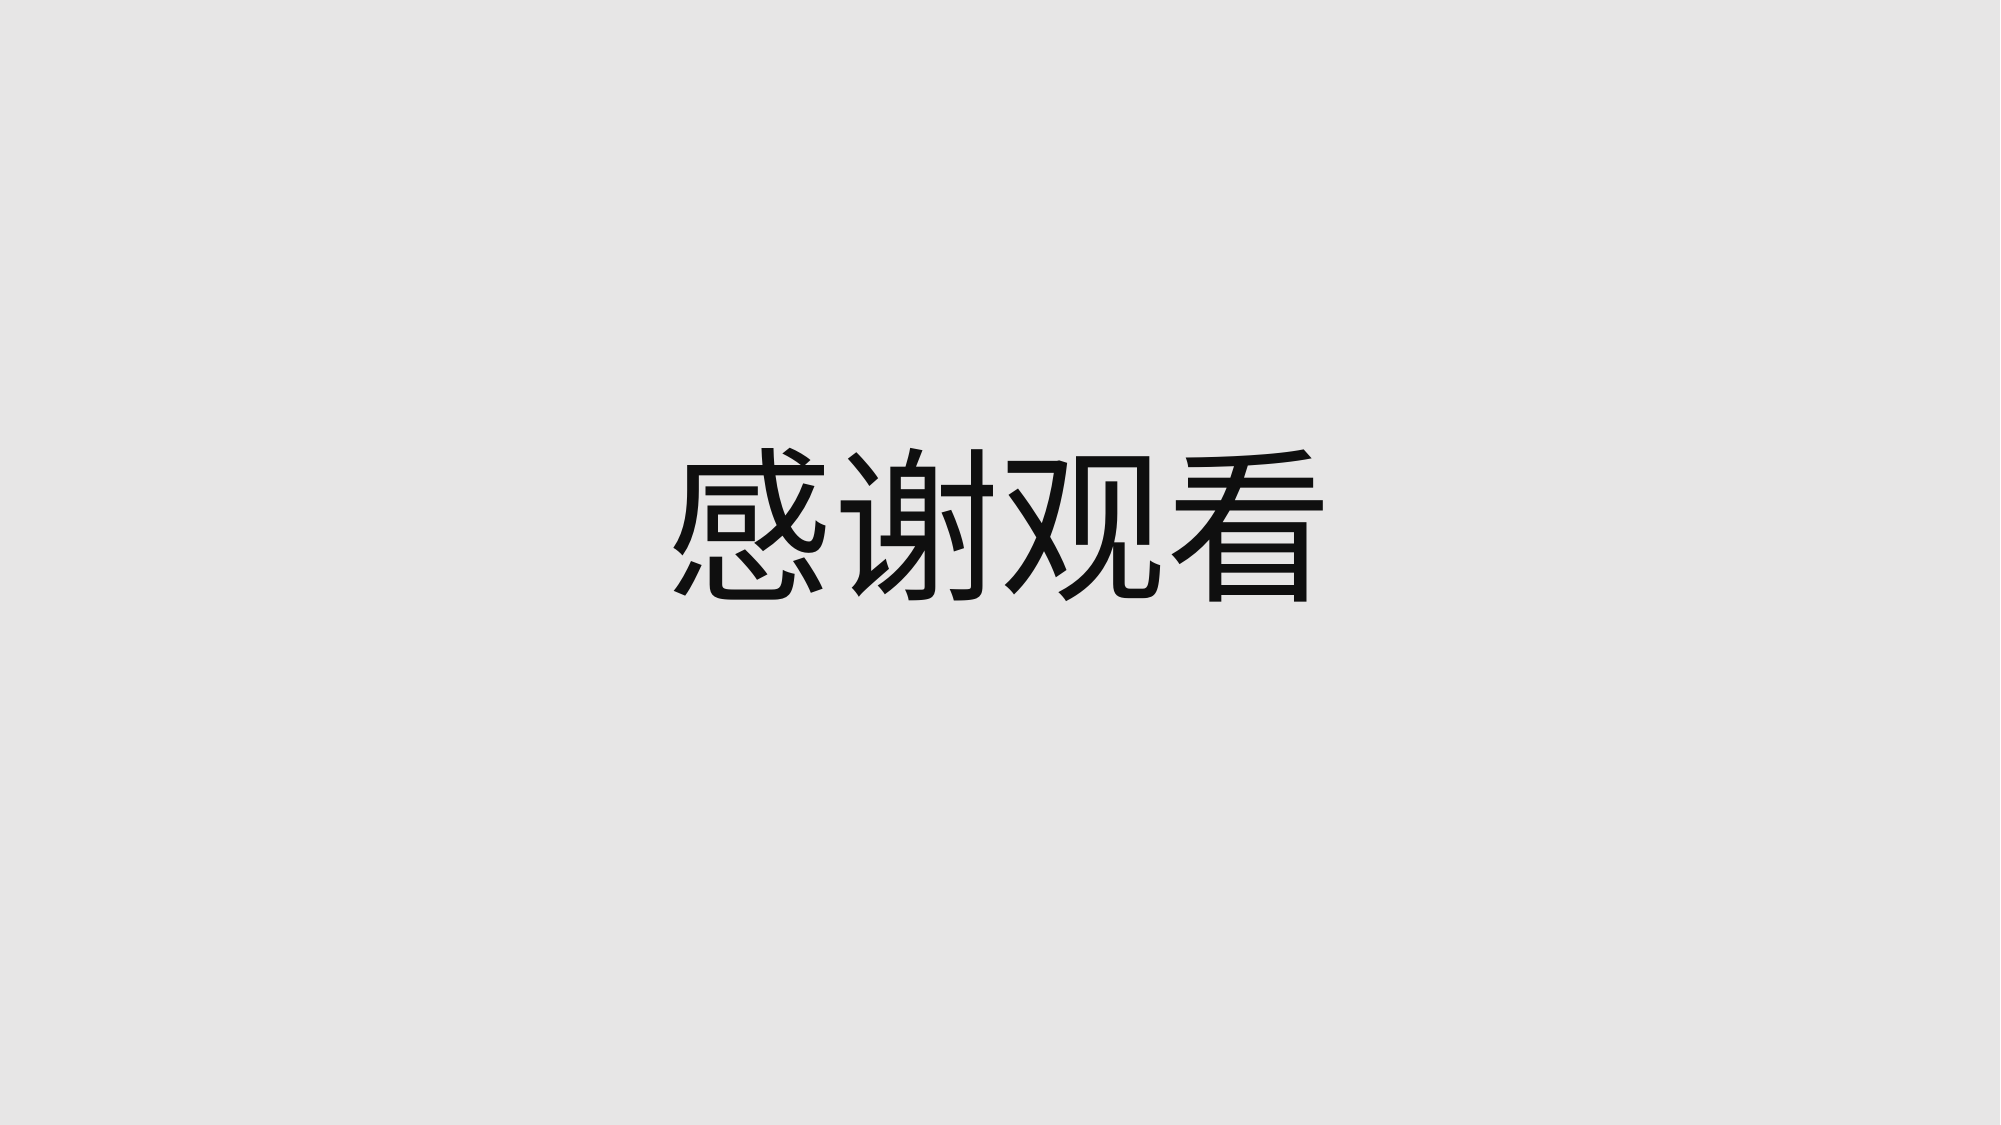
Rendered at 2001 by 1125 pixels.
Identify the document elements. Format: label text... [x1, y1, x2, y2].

text_box 感谢观看 [651, 414, 1349, 629]
